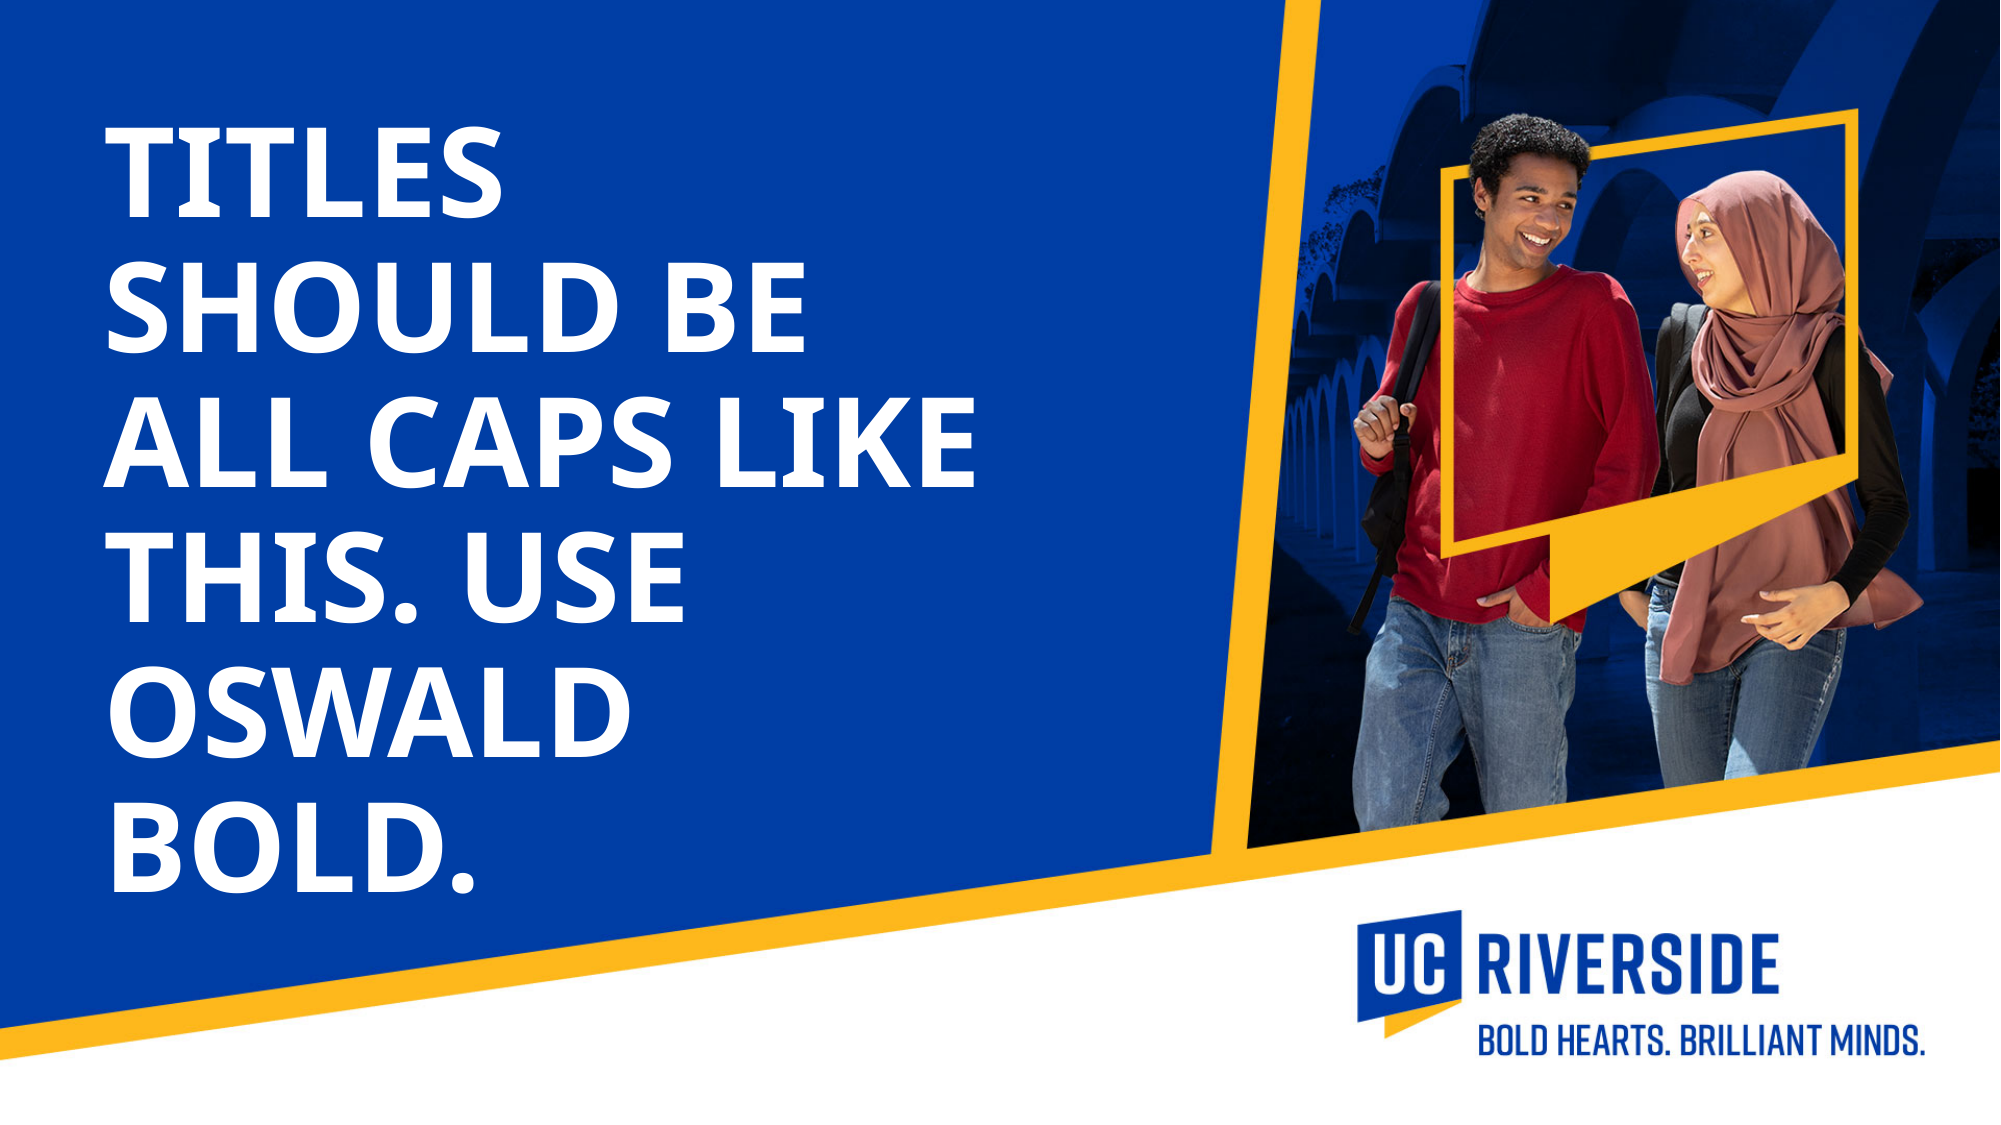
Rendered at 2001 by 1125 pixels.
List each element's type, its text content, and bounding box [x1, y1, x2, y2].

list TITLES SHOULD BE ALL CAPS LIKE THIS. USE OSWALD BOLD. [88, 102, 1025, 863]
picture [0, 0, 2000, 1125]
